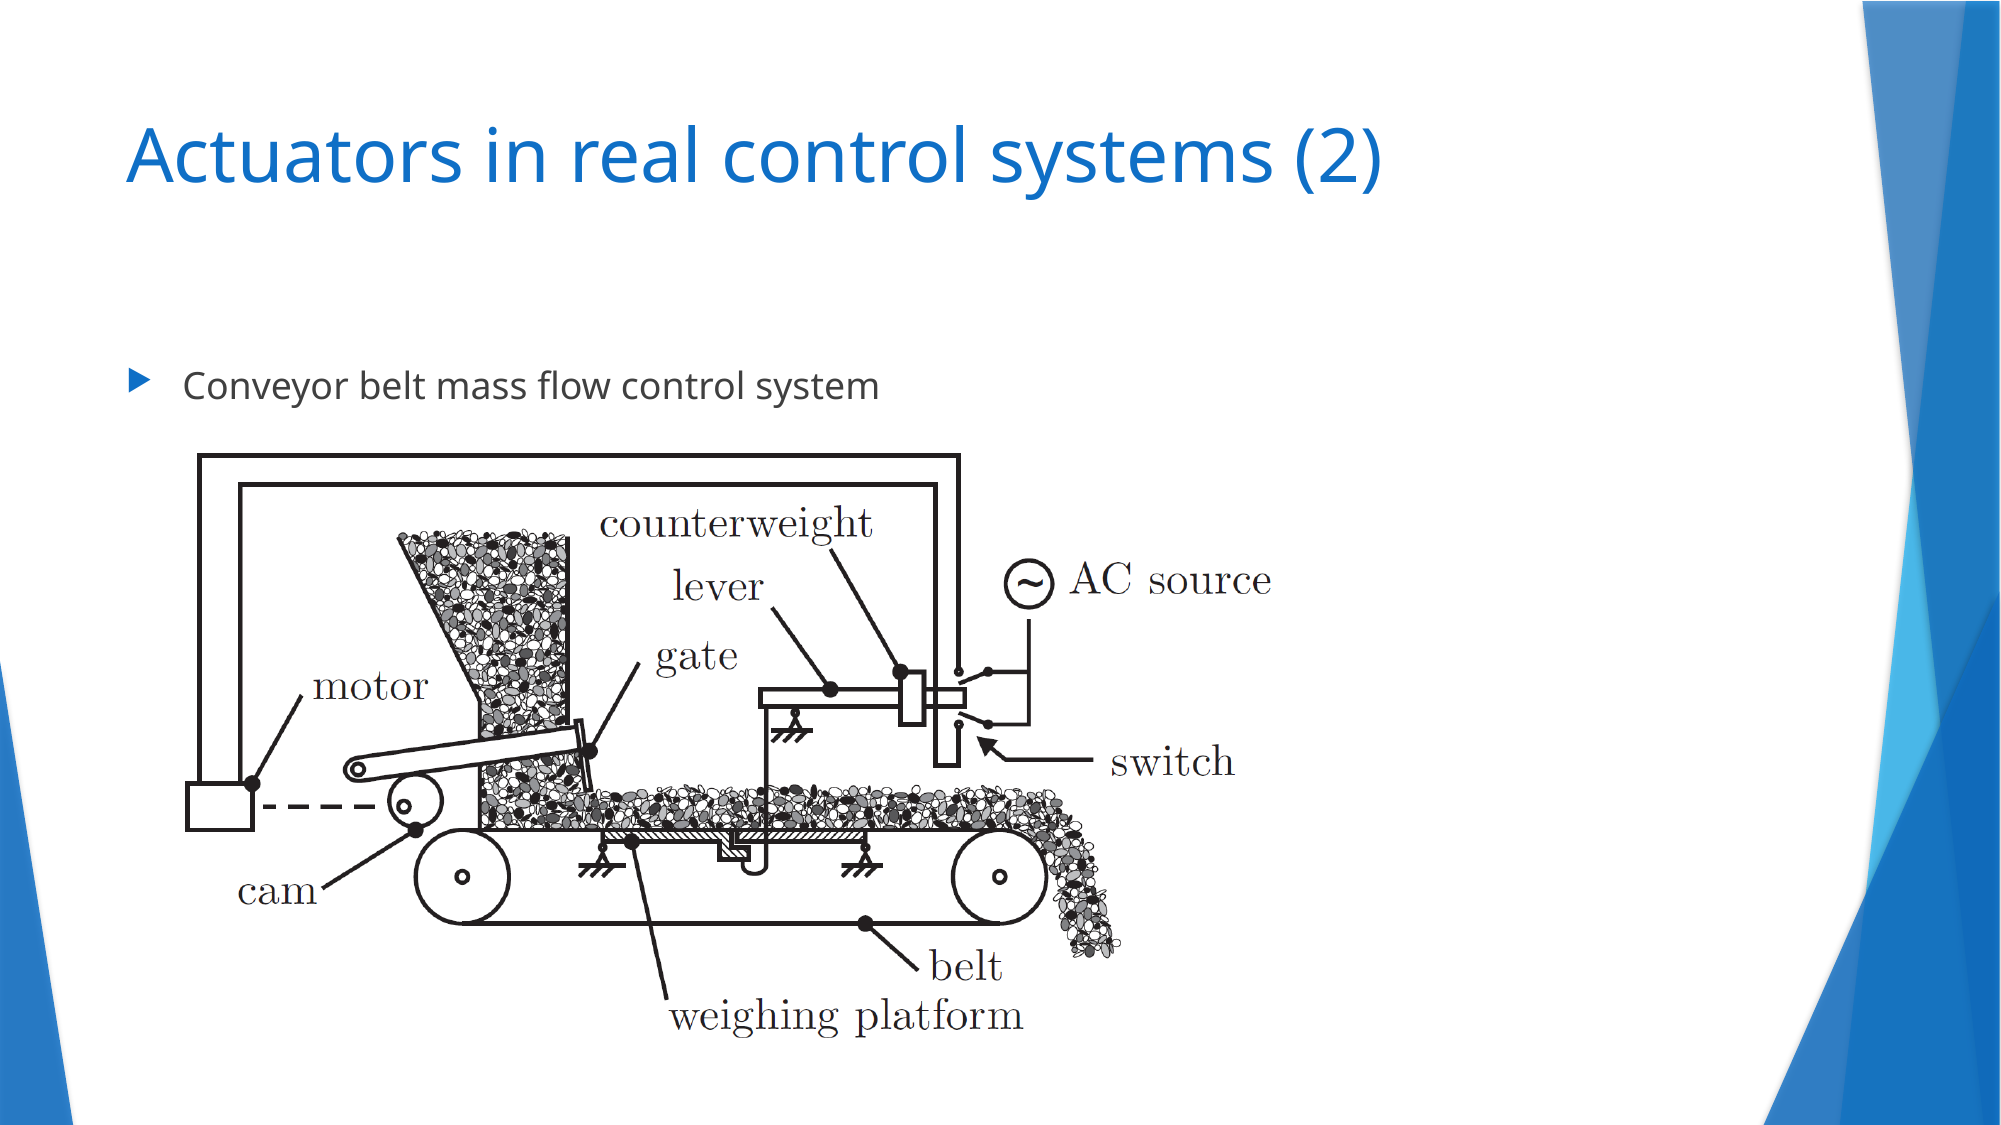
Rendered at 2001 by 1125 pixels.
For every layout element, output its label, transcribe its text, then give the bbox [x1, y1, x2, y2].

picture [152, 424, 1280, 1057]
list Conveyor belt mass flow control system [111, 354, 1522, 992]
title Actuators in real control systems (2) [111, 99, 1522, 317]
